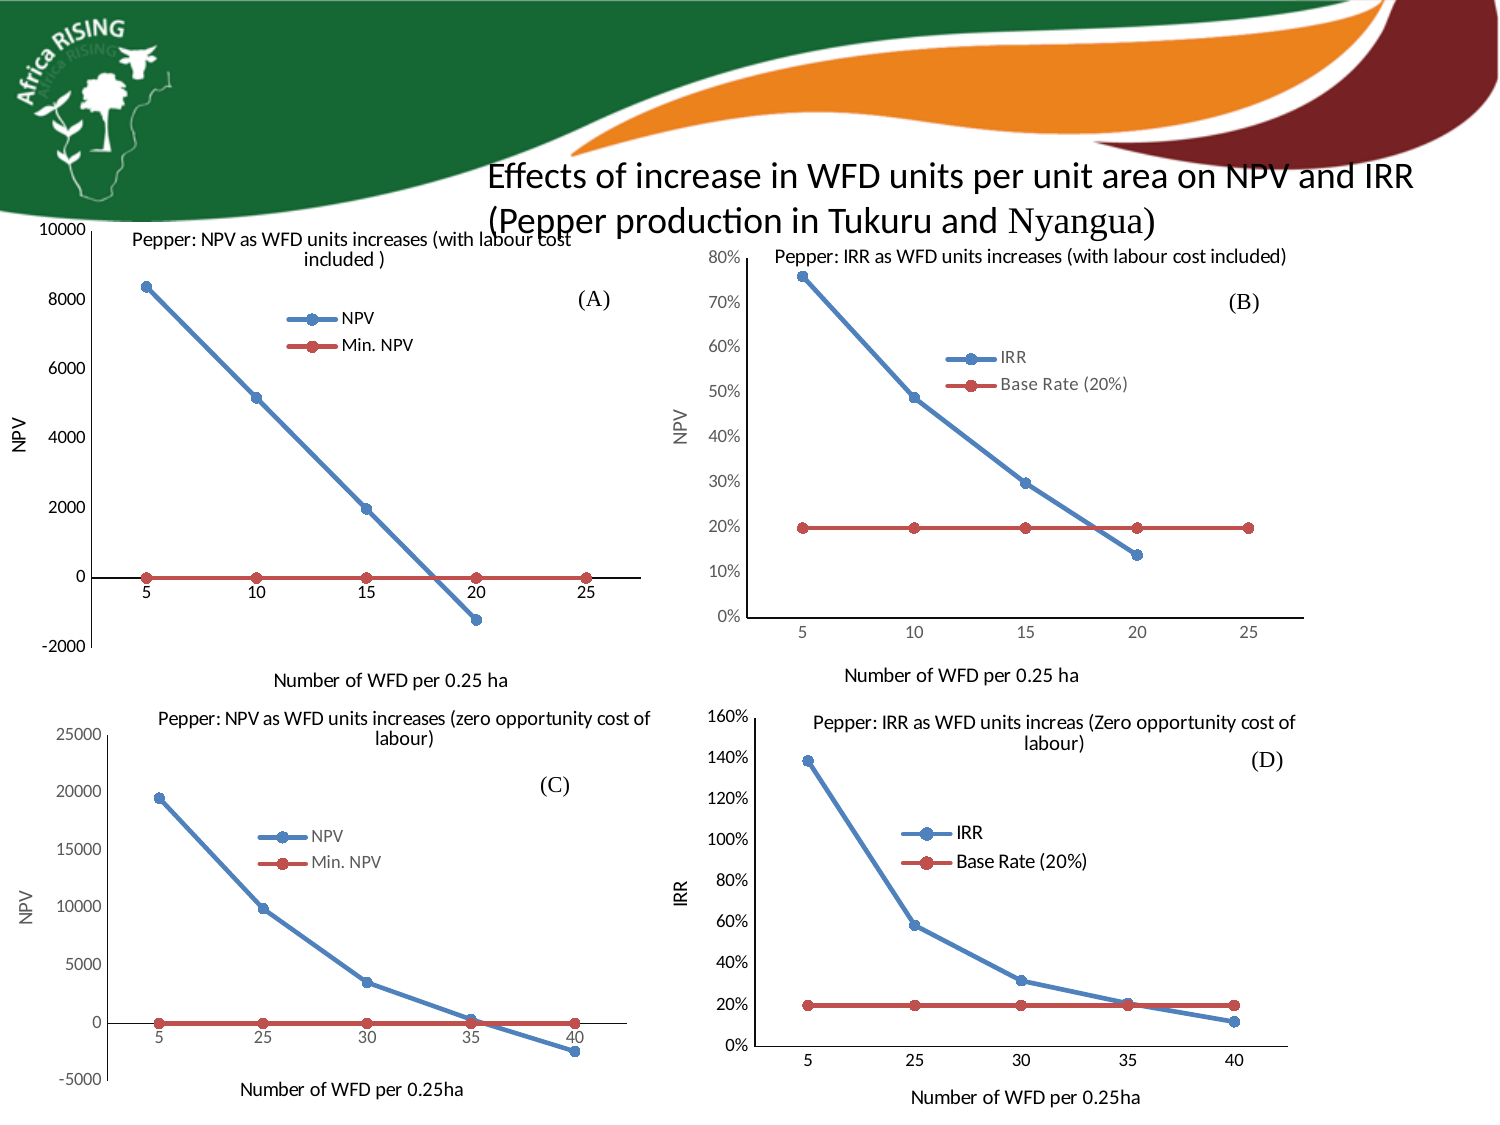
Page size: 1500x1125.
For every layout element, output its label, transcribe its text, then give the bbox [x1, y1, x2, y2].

text_box Effects of increase in WFD units per unit area on NPV and IRR (Pepper production in Tukuru and Nyangua) [472, 143, 1498, 249]
chart [0, 216, 1325, 1116]
picture [0, 0, 1499, 222]
